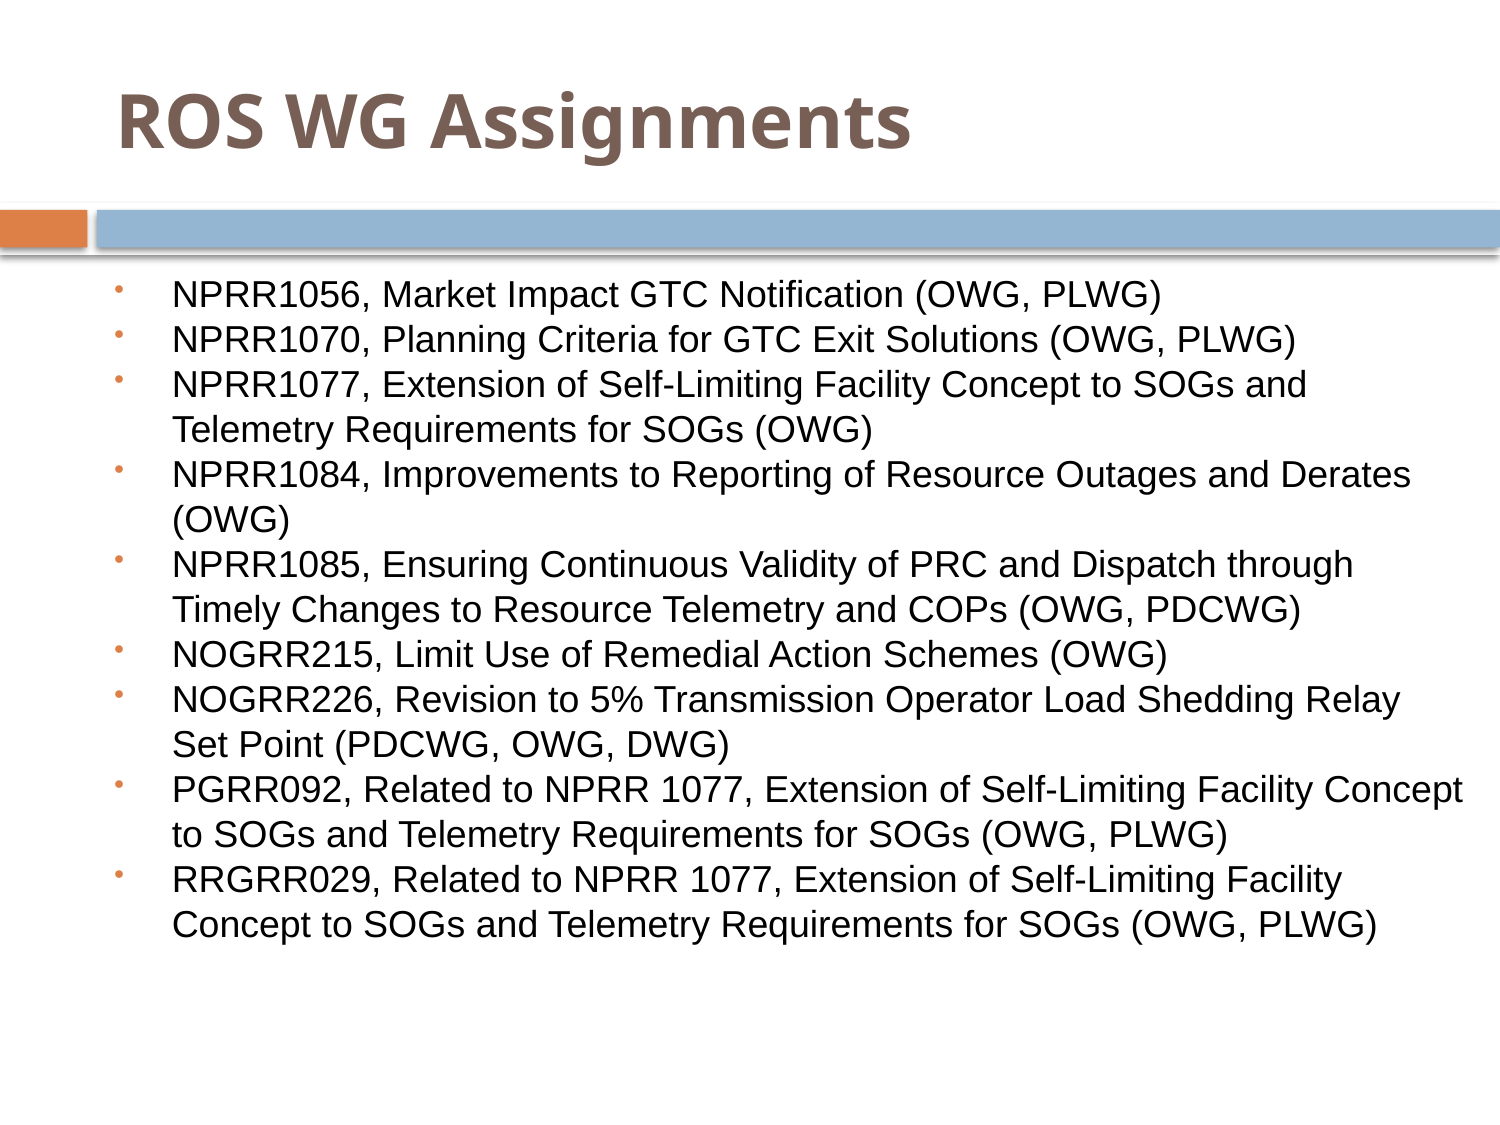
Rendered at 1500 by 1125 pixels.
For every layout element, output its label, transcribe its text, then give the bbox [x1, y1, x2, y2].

list NPRR1056, Market Impact GTC Notification (OWG, PLWG) NPRR1070, Planning Criteria for GTC Exit Solutions (OWG, PLWG) NPRR1077, Extension of Self-Limiting Facility Concept to SOGs and Telemetry Requirements for SOGs (OWG) NPRR1084, Improvements to Reporting of Resource Outages and Derates (OWG) NPRR1085, Ensuring Continuous Validity of PRC and Dispatch through Timely Changes to Resource Telemetry and COPs (OWG, PDCWG) NOGRR215, Limit Use of Remedial Action Schemes (OWG) NOGRR226, Revision to 5% Transmission Operator Load Shedding Relay Set Point (PDCWG, OWG, DWG) PGRR092, Related to NPRR 1077, Extension of Self-Limiting Facility Concept to SOGs and Telemetry Requirements for SOGs (OWG, PLWG) RRGRR029, Related to NPRR 1077, Extension of Self-Limiting Facility Concept to SOGs and Telemetry Requirements for SOGs (OWG, PLWG) [100, 262, 1482, 1001]
title ROS WG Assignments [100, 37, 1439, 201]
